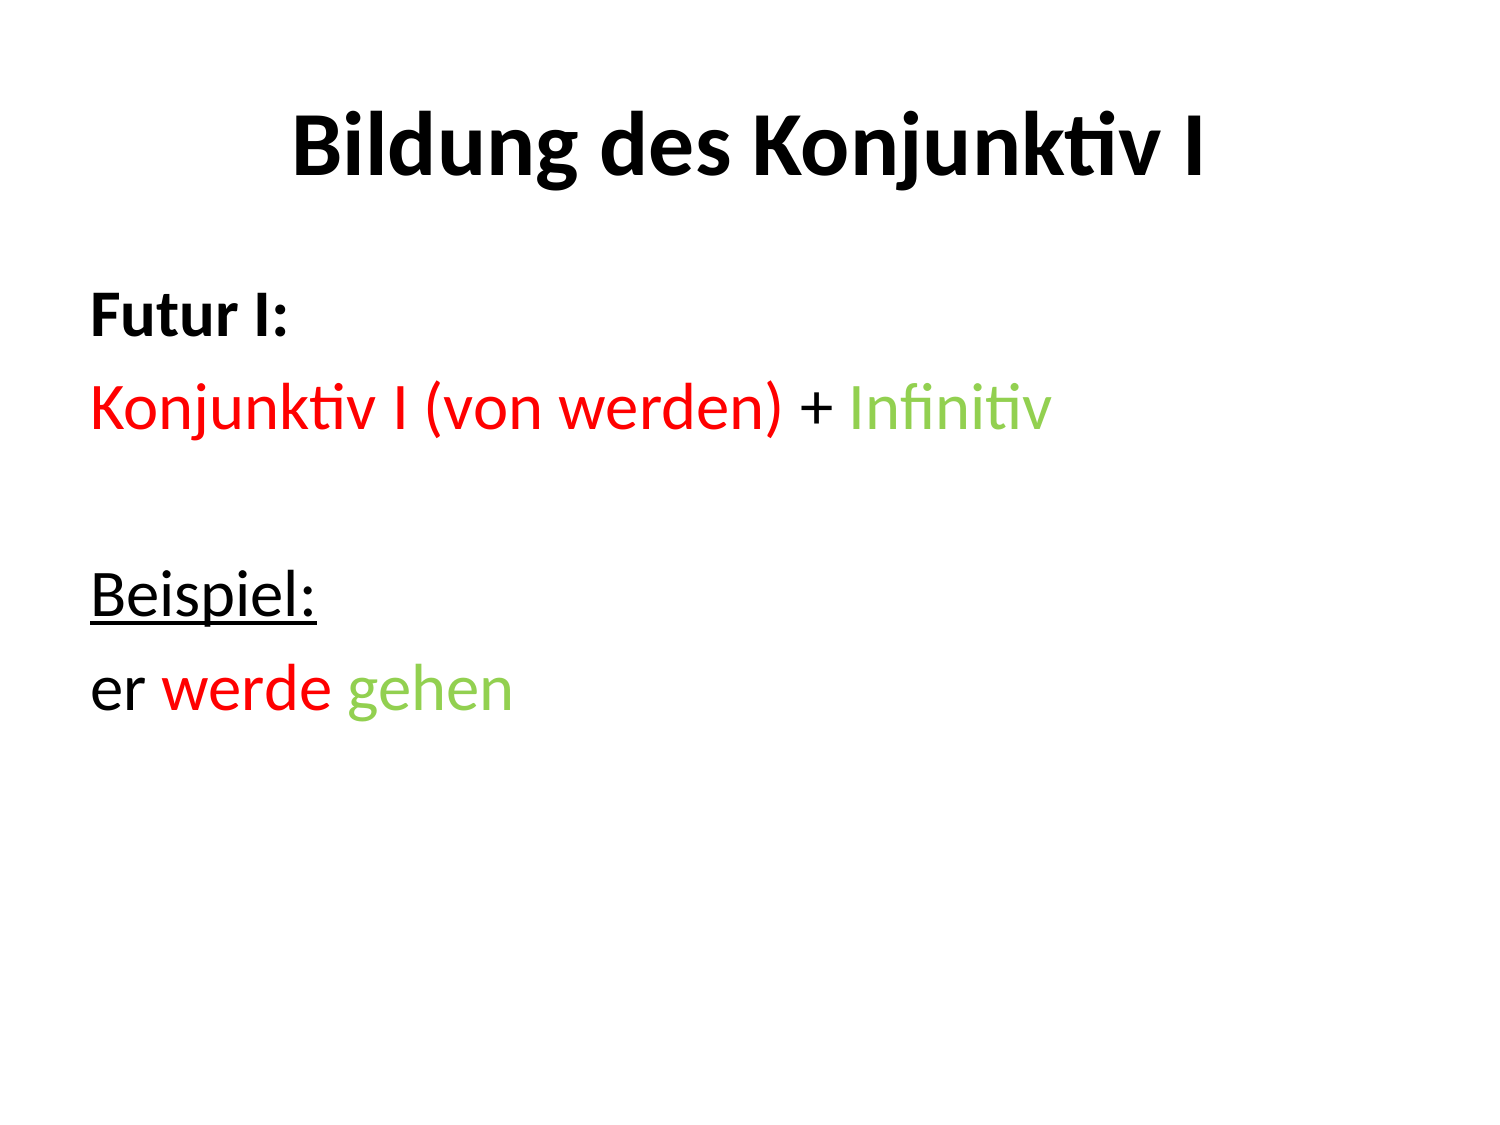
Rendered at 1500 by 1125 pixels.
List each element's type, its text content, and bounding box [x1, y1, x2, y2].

list Futur I: Konjunktiv I (von werden) + Infinitiv Beispiel: er werde gehen [75, 262, 1425, 1005]
title Bildung des Konjunktiv I [75, 45, 1425, 233]
